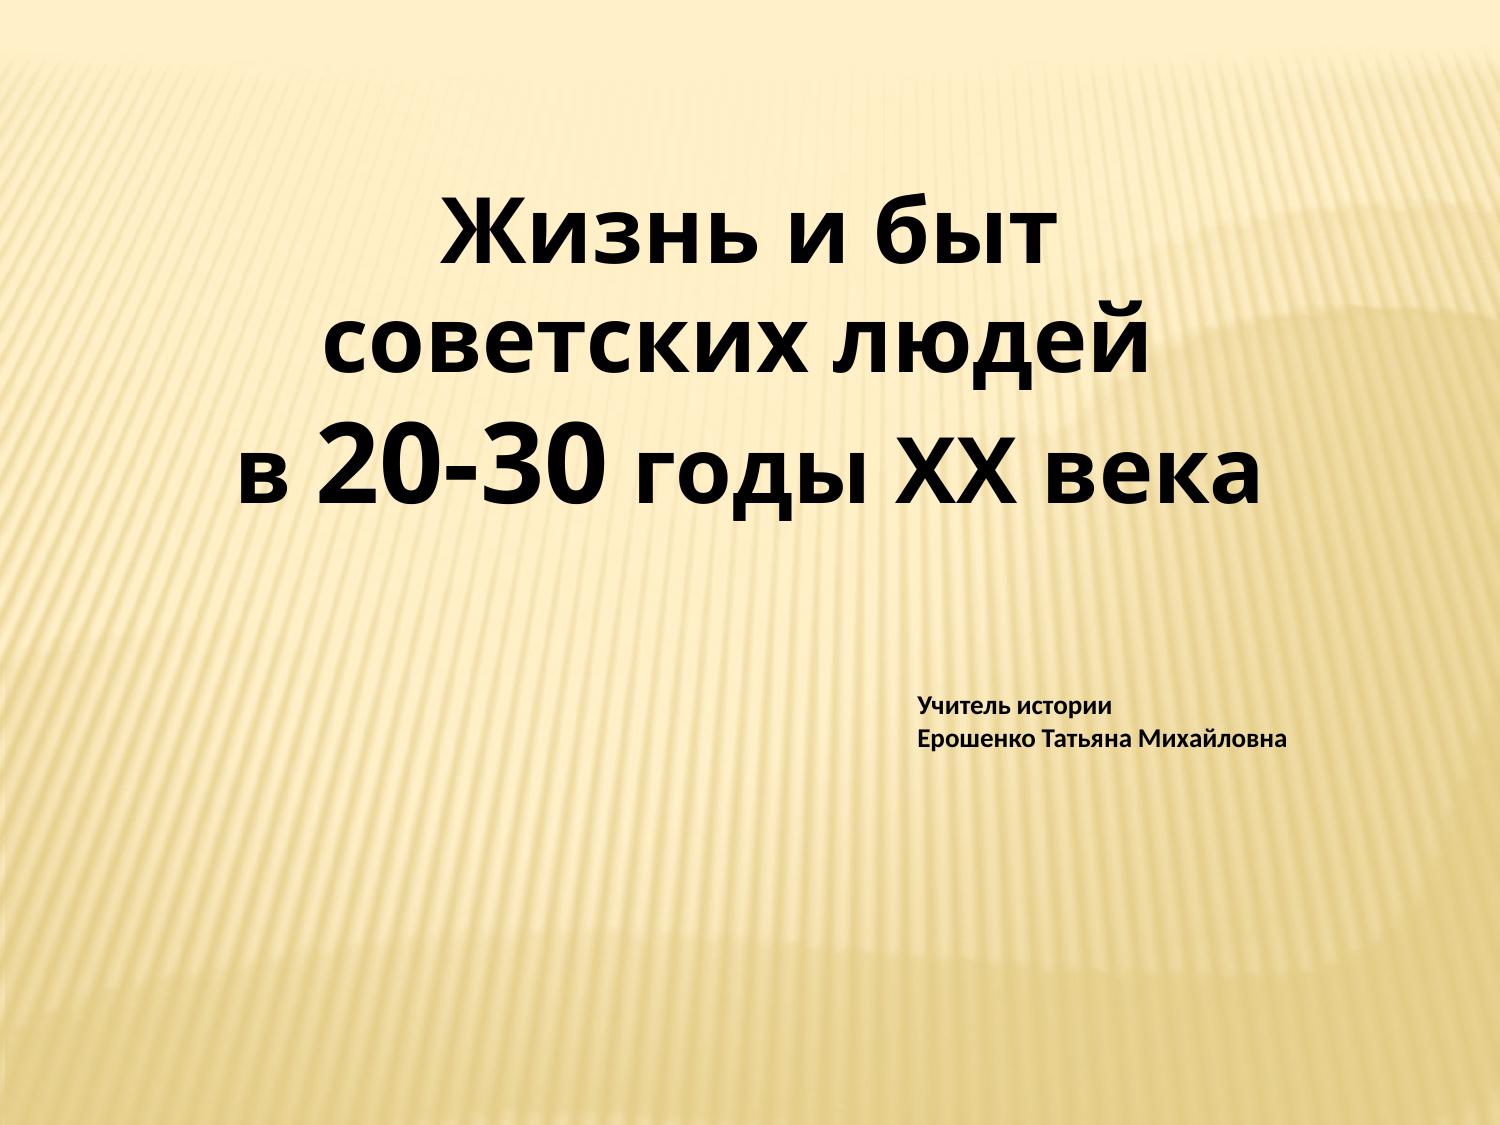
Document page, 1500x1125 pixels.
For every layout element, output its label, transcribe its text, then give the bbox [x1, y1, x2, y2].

text_box Жизнь и быт советских людей в 20-30 годы XX века [187, 163, 1313, 534]
text_box Учитель истории Ерошенко Татьяна Михайловна [902, 680, 1372, 806]
